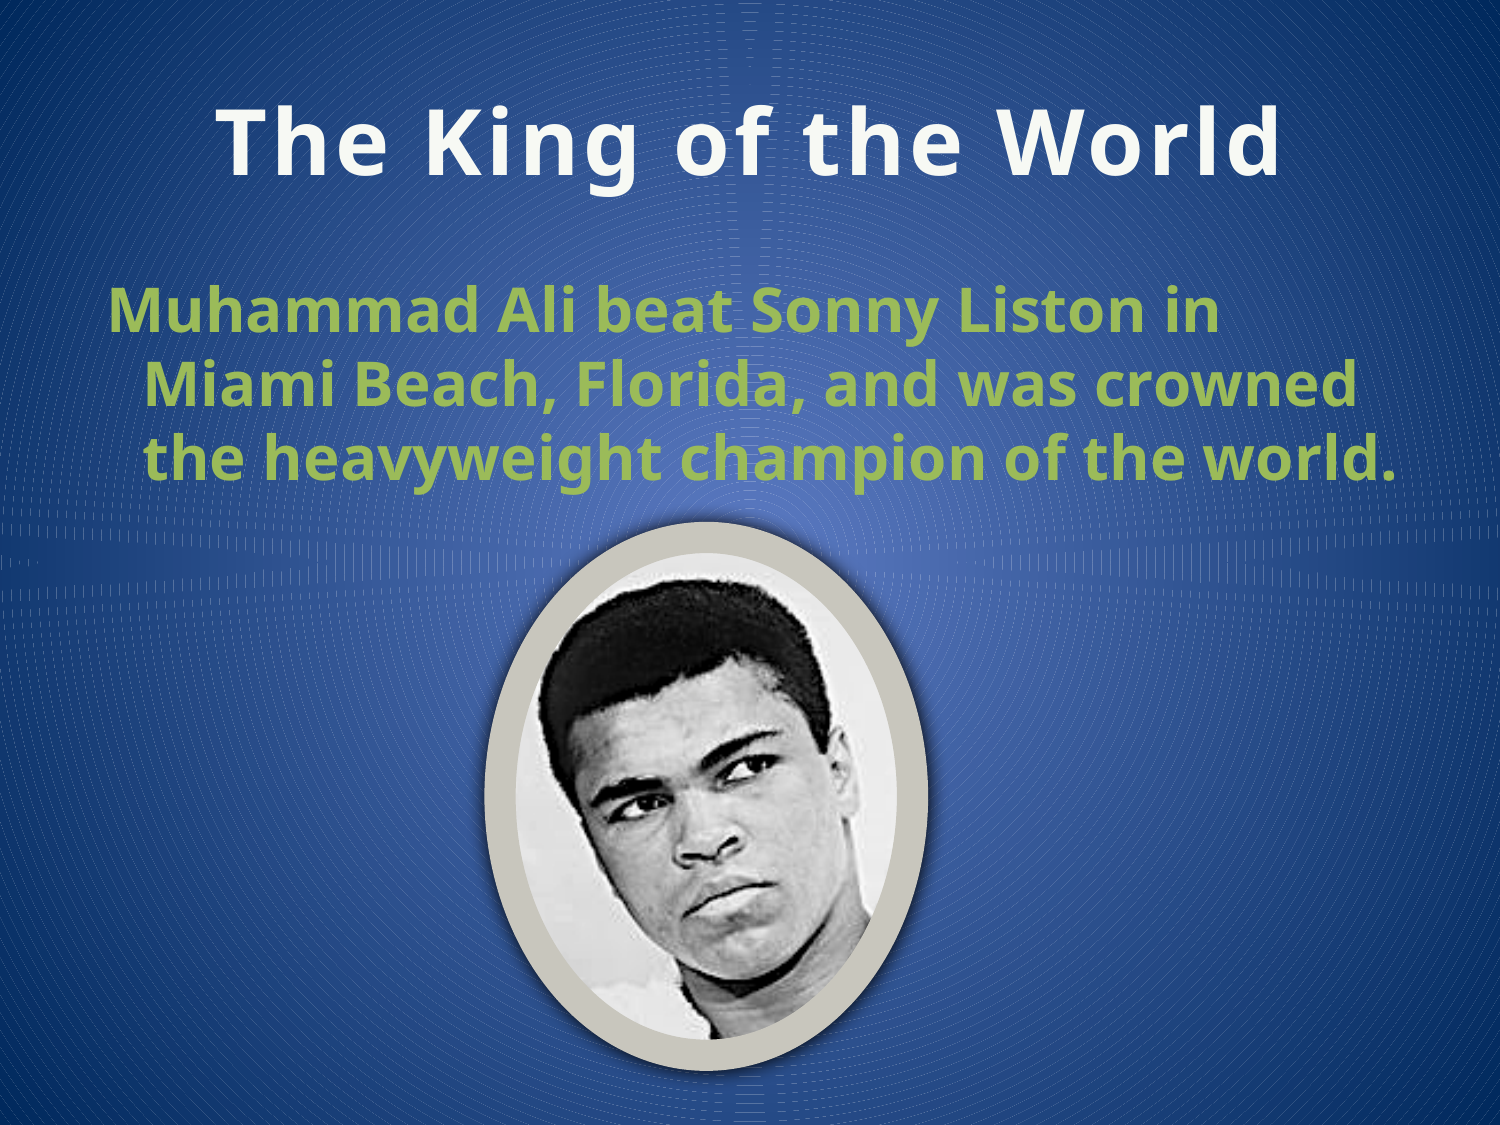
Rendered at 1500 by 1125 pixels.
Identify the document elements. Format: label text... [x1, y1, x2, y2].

picture [499, 537, 913, 1056]
list Muhammad Ali beat Sonny Liston in Miami Beach, Florida, and was crowned the heavyweight champion of the world. [74, 262, 1426, 576]
title The King of the World [74, 44, 1426, 233]
